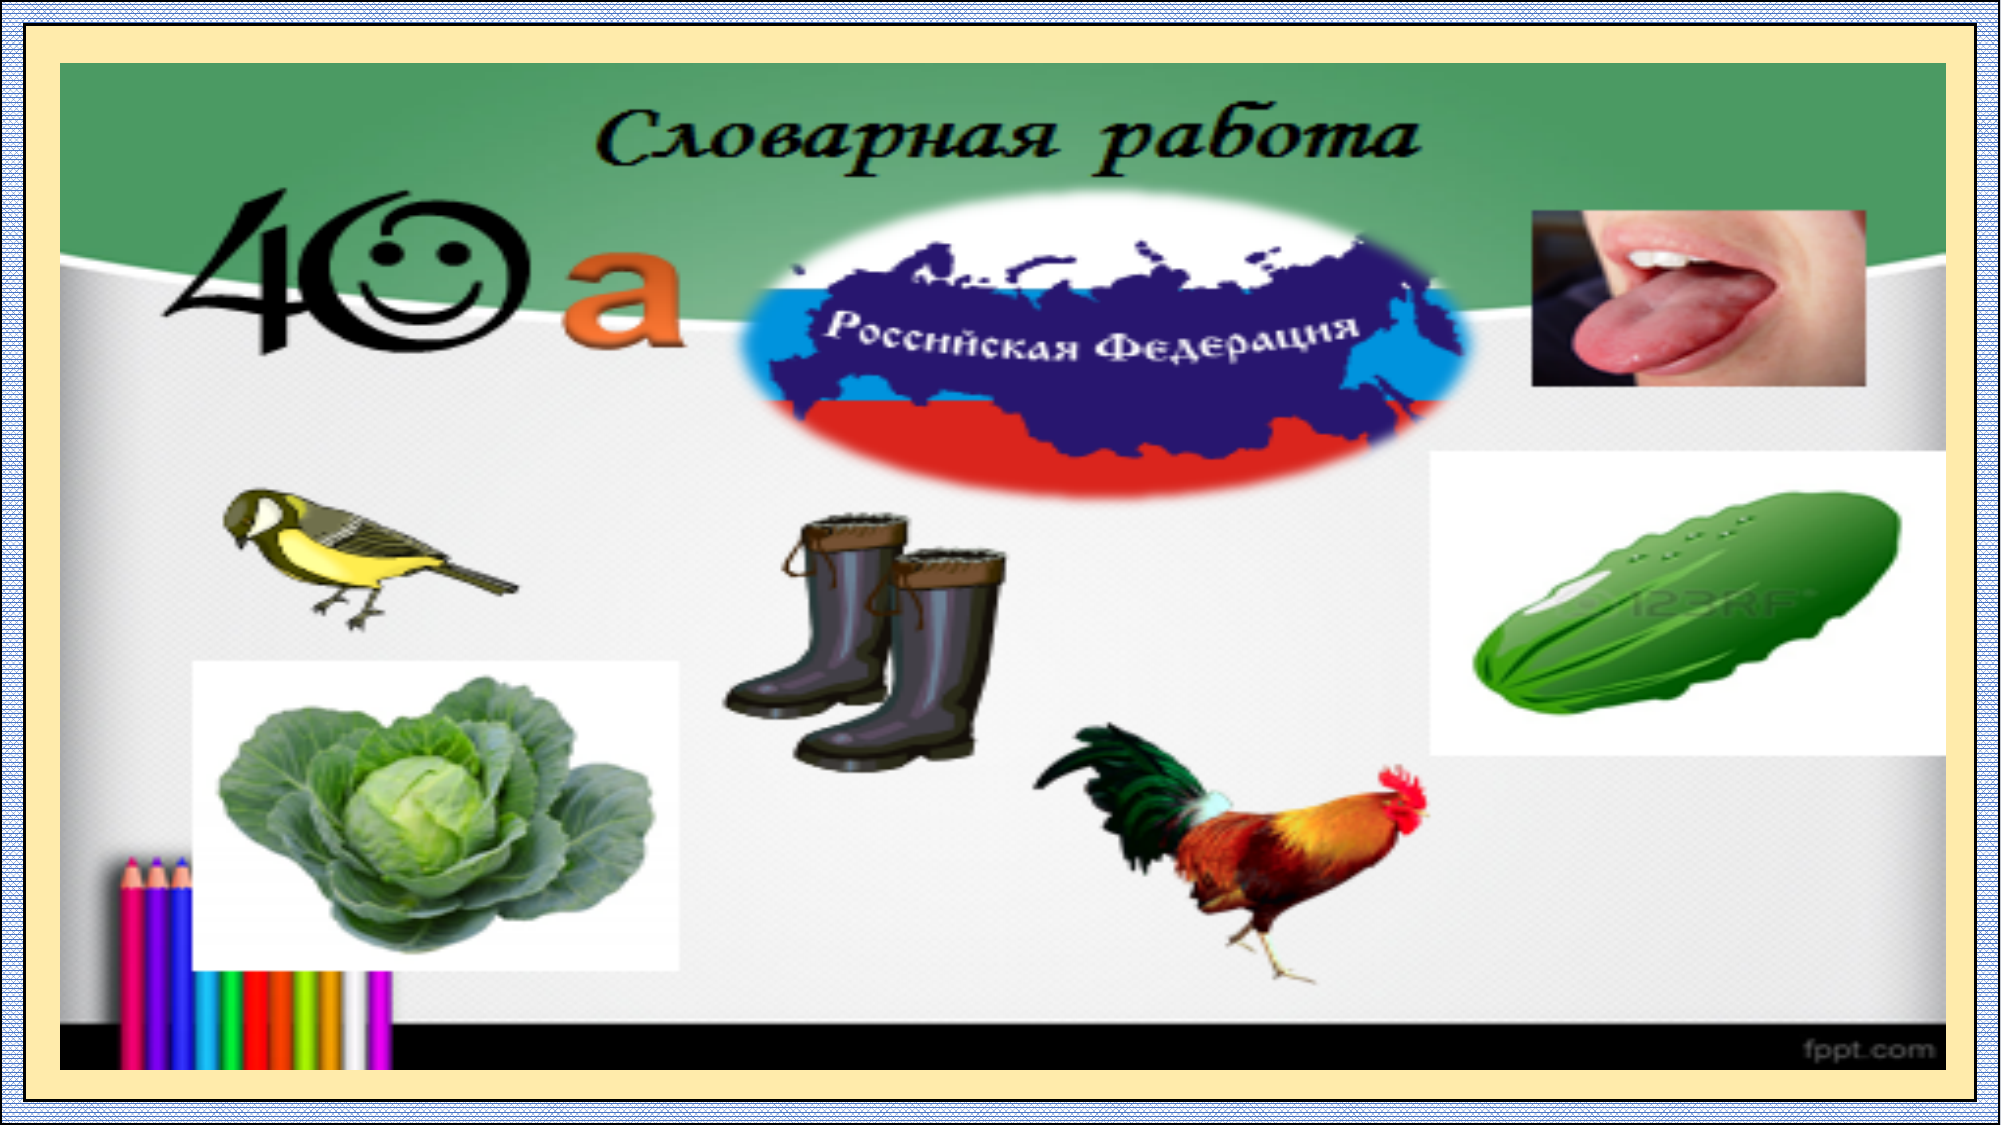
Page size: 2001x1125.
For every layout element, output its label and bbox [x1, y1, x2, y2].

list [60, 62, 1946, 1070]
